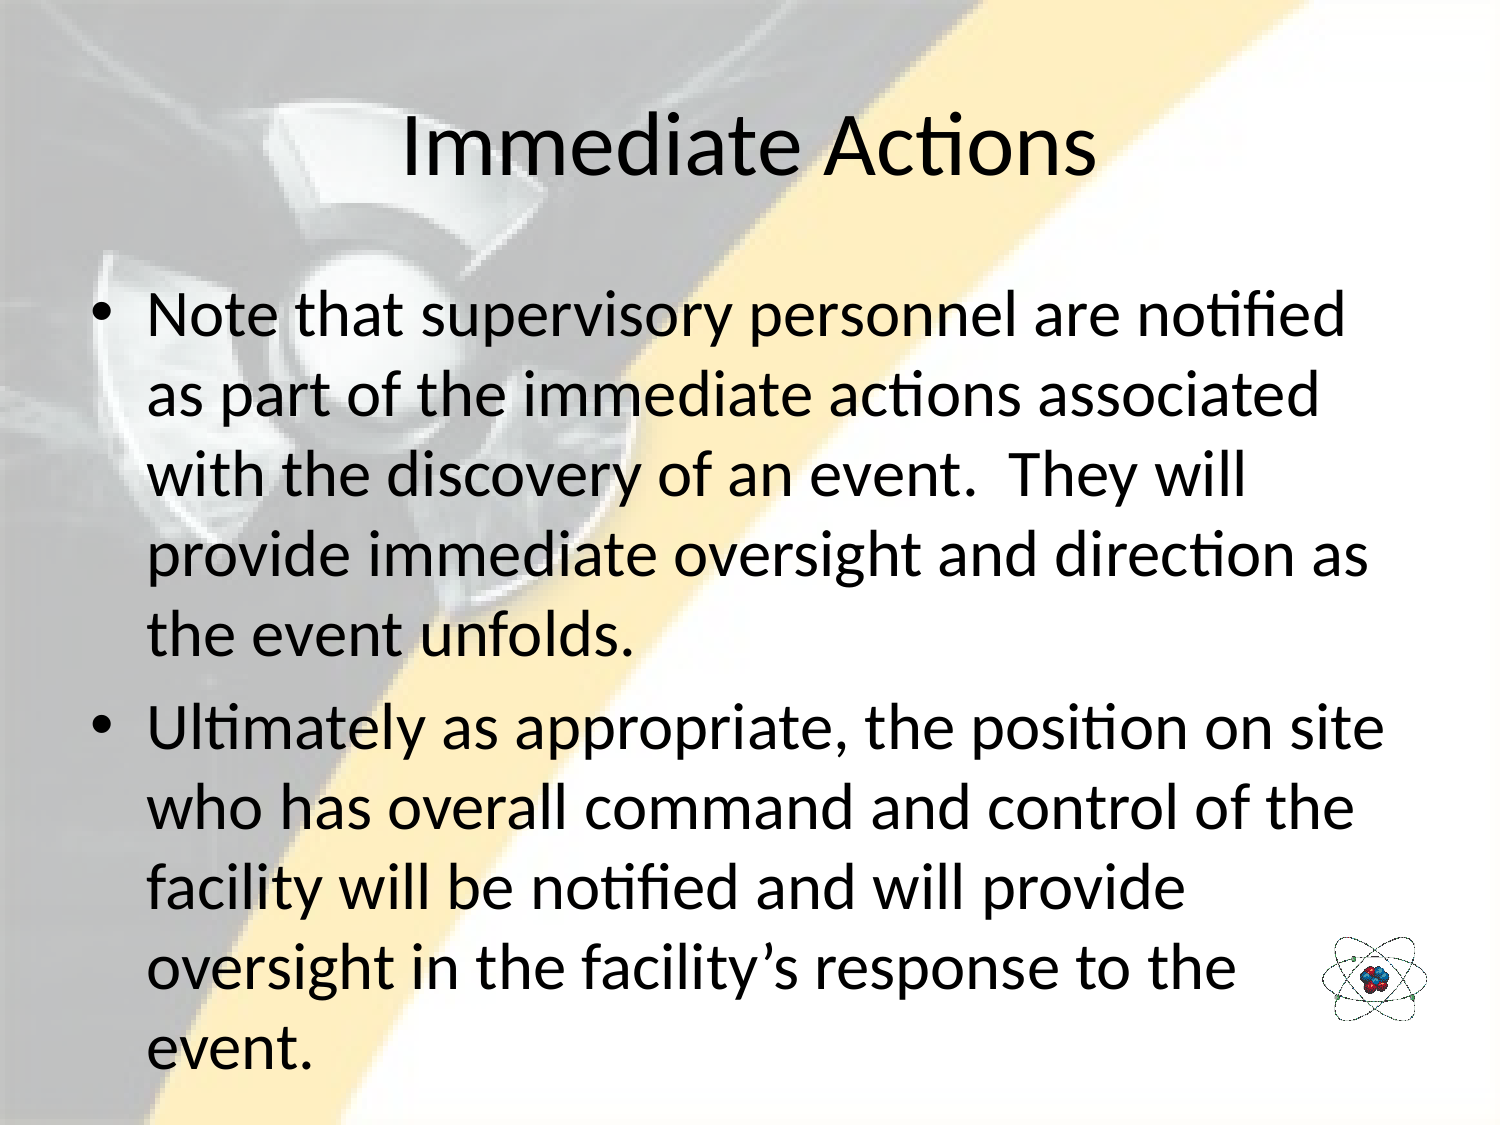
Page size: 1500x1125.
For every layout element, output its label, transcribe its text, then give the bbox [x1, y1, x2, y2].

list Note that supervisory personnel are notified as part of the immediate actions associated with the discovery of an event. They will provide immediate oversight and direction as the event unfolds. Ultimately as appropriate, the position on site who has overall command and control of the facility will be notified and will provide oversight in the facility’s response to the event. [75, 262, 1425, 1005]
picture [1322, 937, 1427, 1021]
title Immediate Actions [75, 45, 1425, 233]
